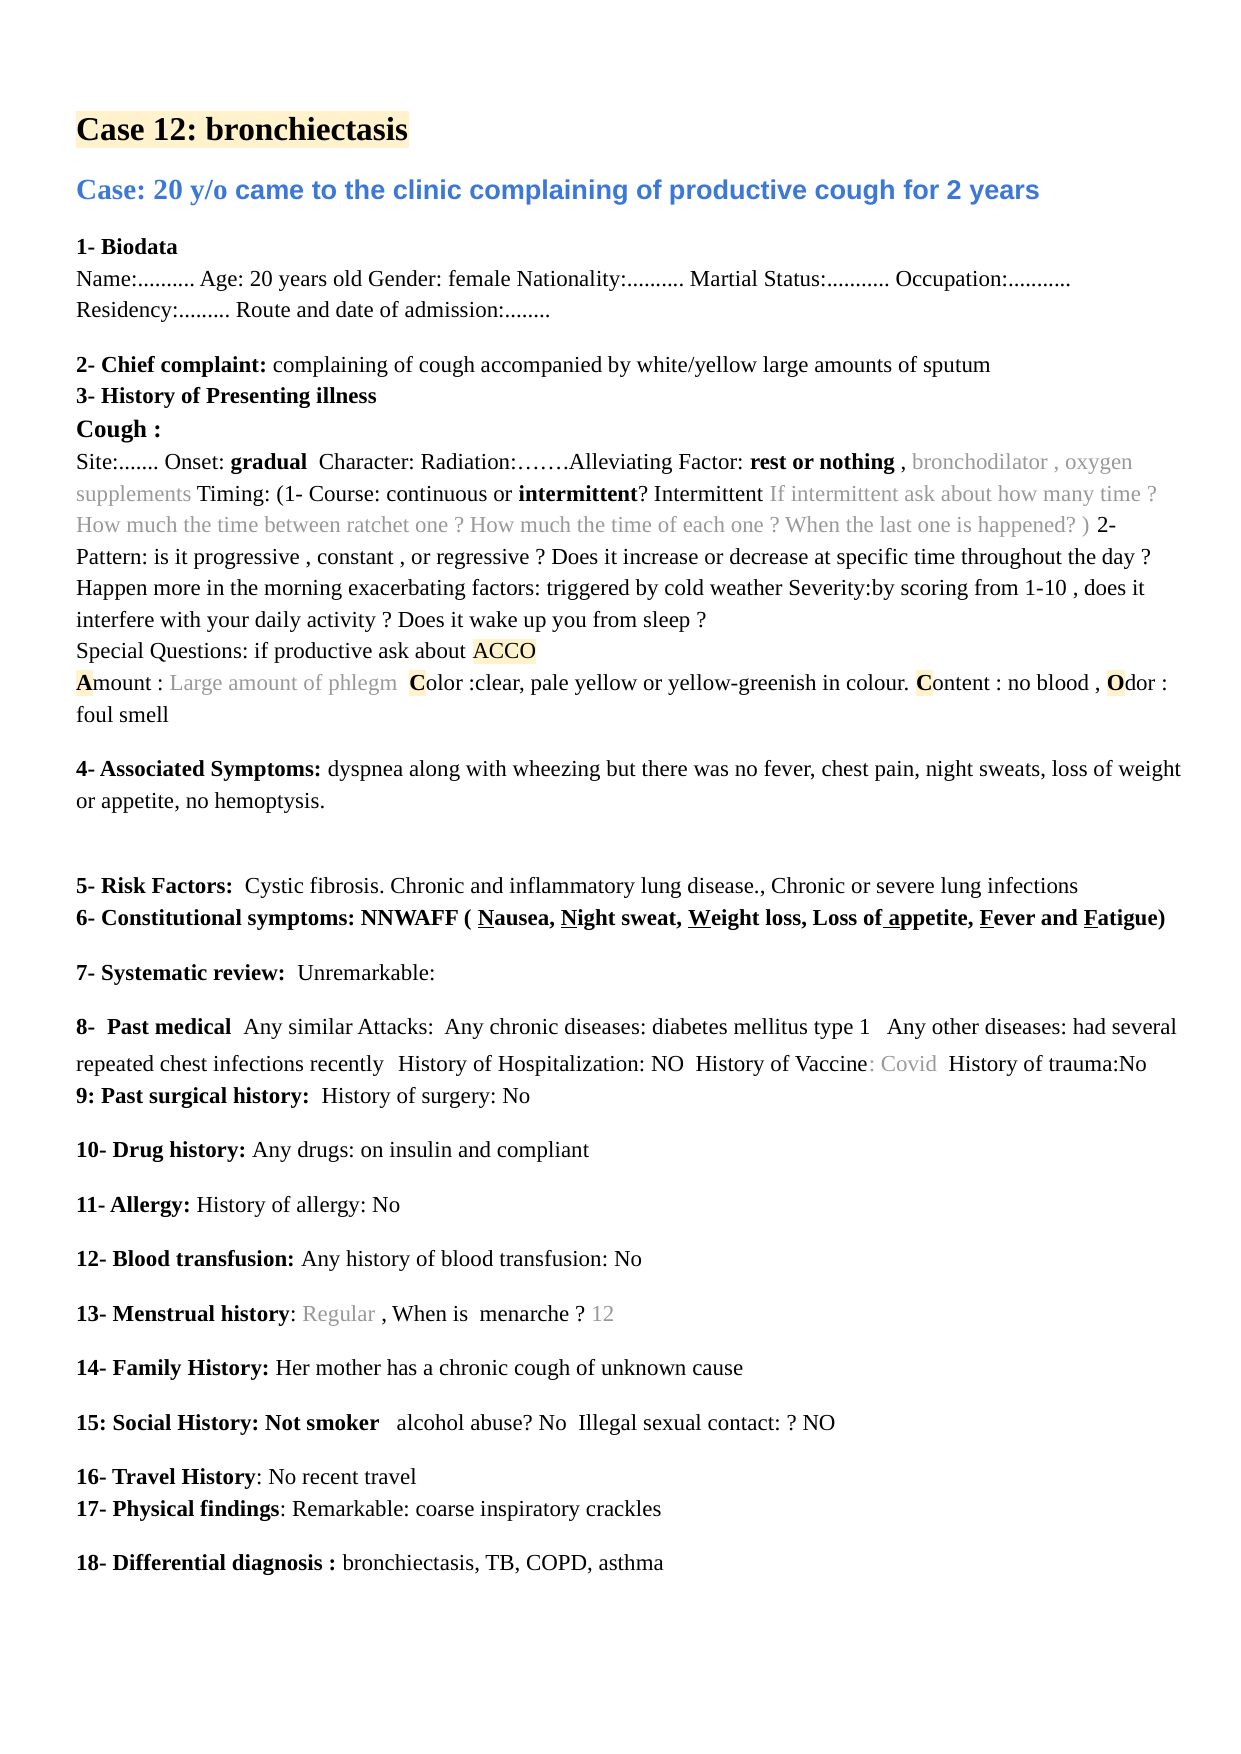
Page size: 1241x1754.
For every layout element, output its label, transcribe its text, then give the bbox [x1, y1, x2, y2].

text_box Case 12: bronchiectasis Case: 20 y/o came to the clinic complaining of productive cough for 2 years 1- Biodata Name:.......... Age: 20 years old Gender: female Nationality:.......... Martial Status:........... Occupation:........... Residency:......... Route and date of admission:........ 2- Chief complaint: complaining of cough accompanied by white/yellow large amounts of sputum 3- History of Presenting illness Cough : Site:....... Onset: gradual Character: Radiation:…….Alleviating Factor: rest or nothing , bronchodilator , oxygen supplements Timing: (1- Course: continuous or intermittent? Intermittent If intermittent ask about how many time ? How much the time between ratchet one ? How much the time of each one ? When the last one is happened? ) 2- Pattern: is it progressive , constant , or regressive ? Does it increase or decrease at specific time throughout the day ? Happen more in the morning exacerbating factors: triggered by cold weather Severity:by scoring from 1-10 , does it interfere with your daily activity ? Does it wake up you from sleep ? Special Questions: if productive ask about ACCO Amount : Large amount of phlegm Color :clear, pale yellow or yellow-greenish in colour. Content : no blood , Odor : foul smell 4- Associated Symptoms: dyspnea along with wheezing but there was no fever, chest pain, night sweats, loss of weight or appetite, no hemoptysis. 5- Risk Factors: Cystic fibrosis. Chronic and inflammatory lung disease., Chronic or severe lung infections 6- Constitutional symptoms: NNWAFF ( Nausea, Night sweat, Weight loss, Loss of appetite, Fever and Fatigue) 7- Systematic review: Unremarkable: 8- Past medical Any similar Attacks: Any chronic diseases: diabetes mellitus type 1 Any other diseases: had several repeated chest infections recently History of Hospitalization: NO History of Vaccine: Covid History of trauma:No 9: Past surgical history: History of surgery: No 10- Drug history: Any drugs: on insulin and compliant 11- Allergy: History of allergy: No 12- Blood transfusion: Any history of blood transfusion: No 13- Menstrual history: Regular , When is menarche ? 12 14- Family History: Her mother has a chronic cough of unknown cause 15: Social History: Not smoker alcohol abuse? No Illegal sexual contact: ? NO 16- Travel History: No recent travel 17- Physical findings: Remarkable: coarse inspiratory crackles 18- Differential diagnosis : bronchiectasis, TB, COPD, asthma [55, 81, 1210, 1754]
